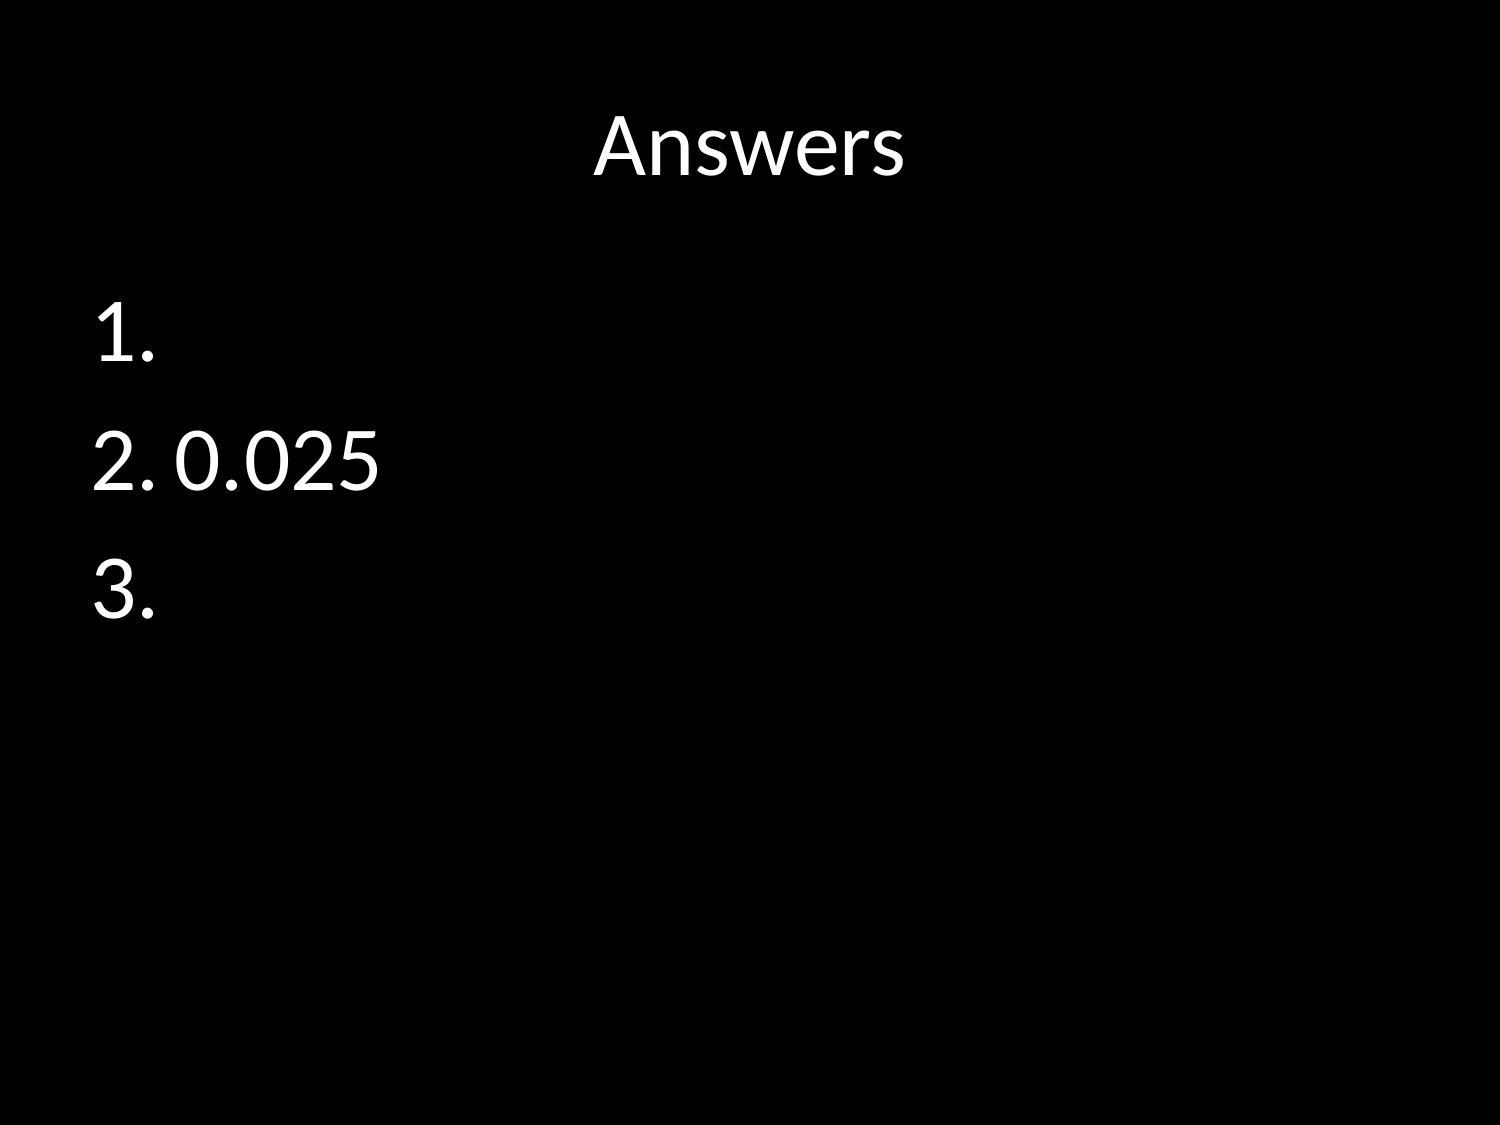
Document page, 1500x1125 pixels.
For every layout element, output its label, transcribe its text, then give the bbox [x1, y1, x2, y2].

title Answers [75, 45, 1425, 233]
